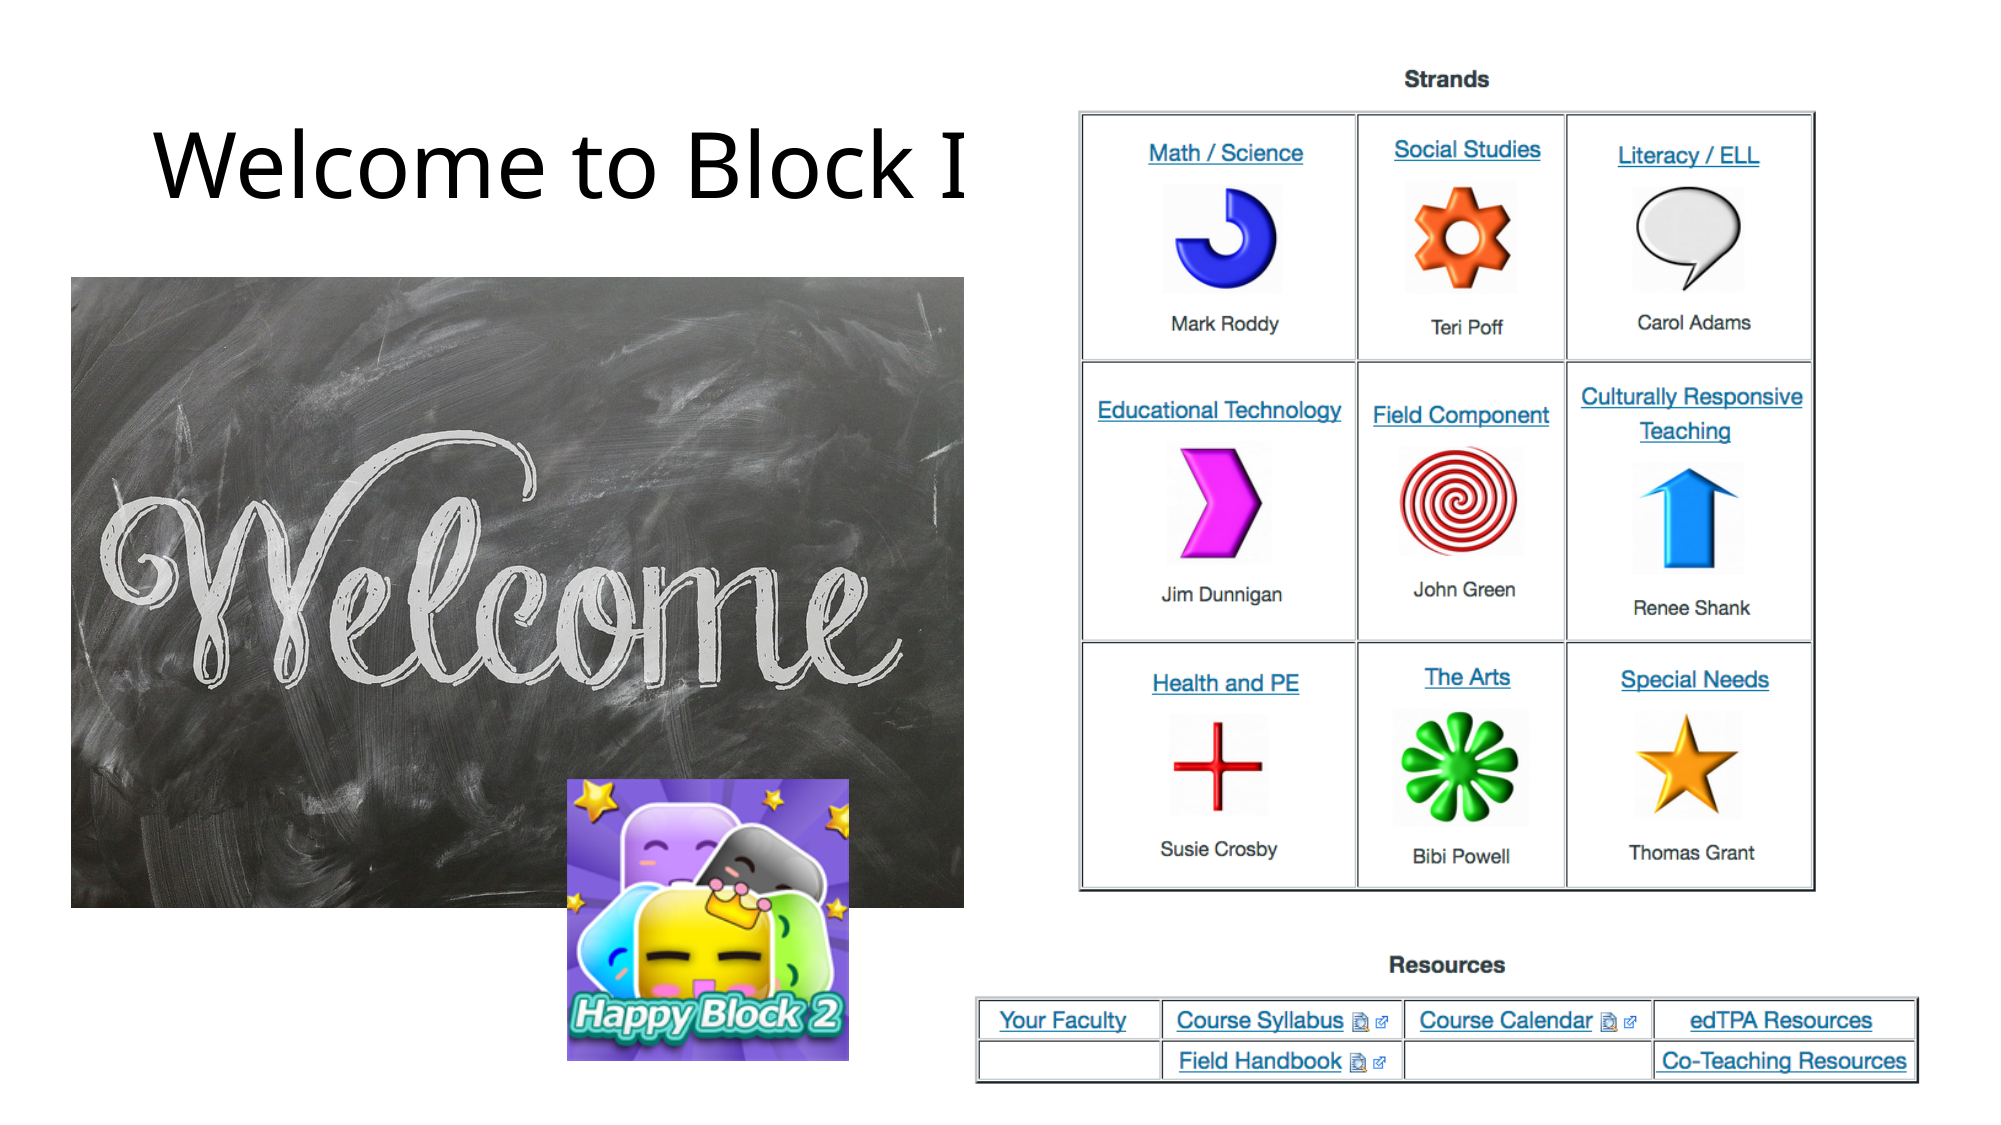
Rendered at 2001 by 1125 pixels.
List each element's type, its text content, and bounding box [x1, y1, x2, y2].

title Welcome to Block II [137, 59, 963, 277]
picture [71, 59, 1929, 1096]
